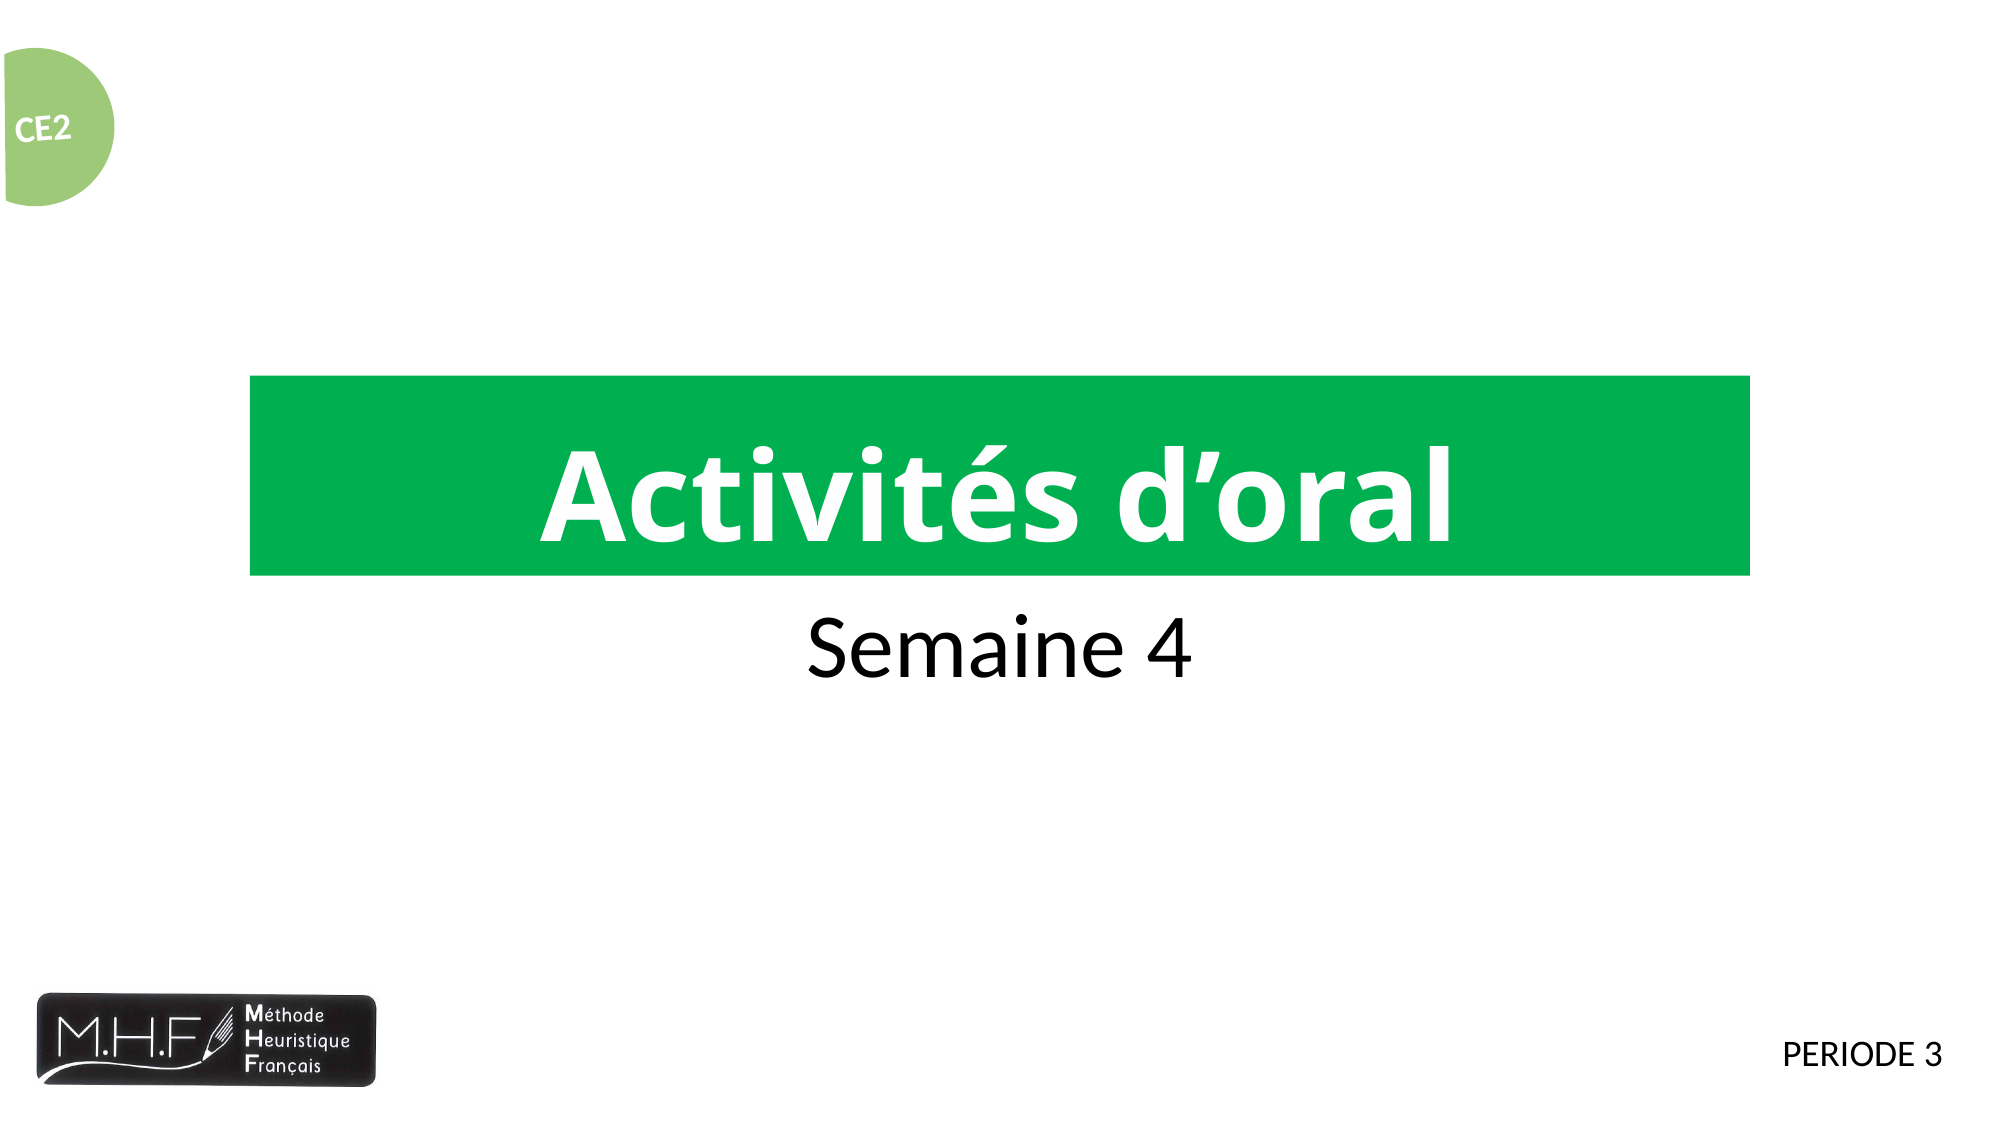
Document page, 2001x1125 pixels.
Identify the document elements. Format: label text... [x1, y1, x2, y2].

text_box PERIODE 3 [1362, 1021, 1967, 1082]
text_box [0, 34, 112, 223]
picture [33, 990, 379, 1089]
subtitle Semaine 4 [249, 590, 1750, 863]
title Activités d’oral [249, 375, 1750, 576]
